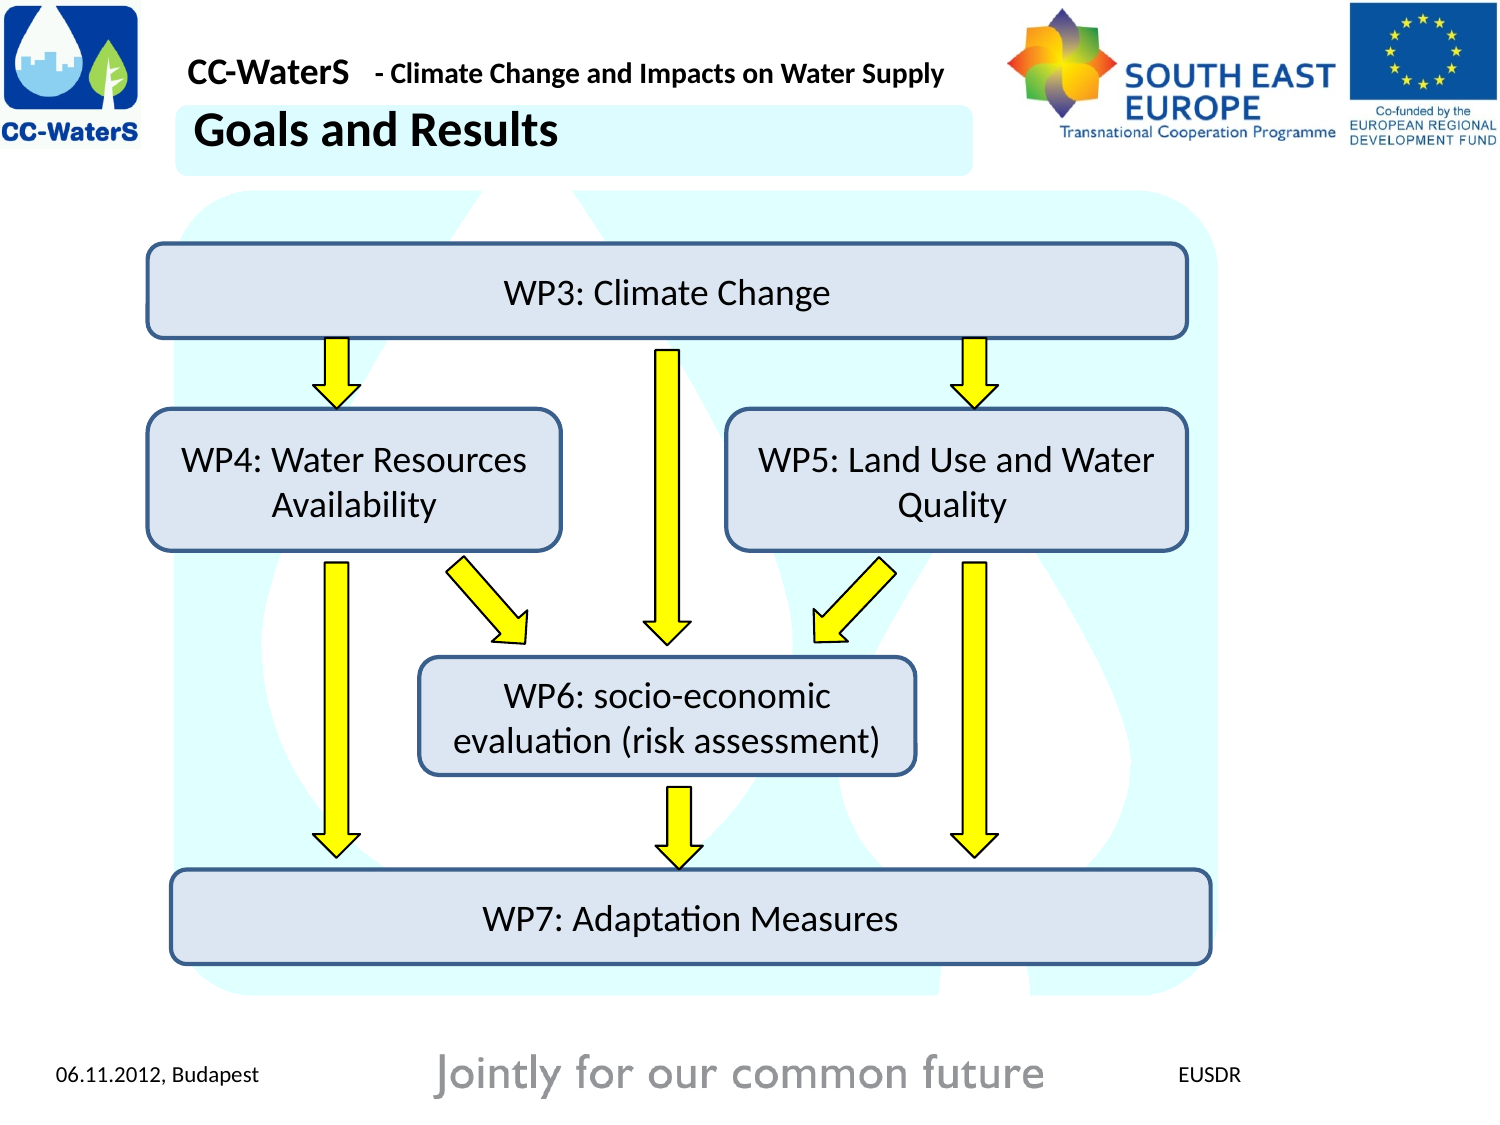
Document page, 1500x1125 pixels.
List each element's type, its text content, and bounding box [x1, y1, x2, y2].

text_box [948, 560, 1001, 860]
picture [1007, 8, 1336, 141]
text_box [443, 554, 530, 646]
text_box WP3: Climate Change [145, 241, 1190, 341]
text_box [653, 784, 705, 872]
text_box [310, 560, 363, 860]
text_box WP7: Adaptation Measures [168, 867, 1213, 967]
text_box [811, 555, 899, 645]
text_box WP5: Land Use and Water Quality [724, 406, 1190, 553]
text_box [311, 335, 363, 411]
picture [433, 1054, 1043, 1099]
text_box [948, 335, 1001, 411]
text_box WP4: Water Resources Availability [145, 406, 563, 553]
text_box WP6: socio-economic evaluation (risk assessment) [417, 654, 918, 778]
text_box Goals and Results [178, 89, 574, 165]
picture [1347, 0, 1500, 148]
picture [0, 0, 141, 149]
text_box [641, 347, 693, 648]
